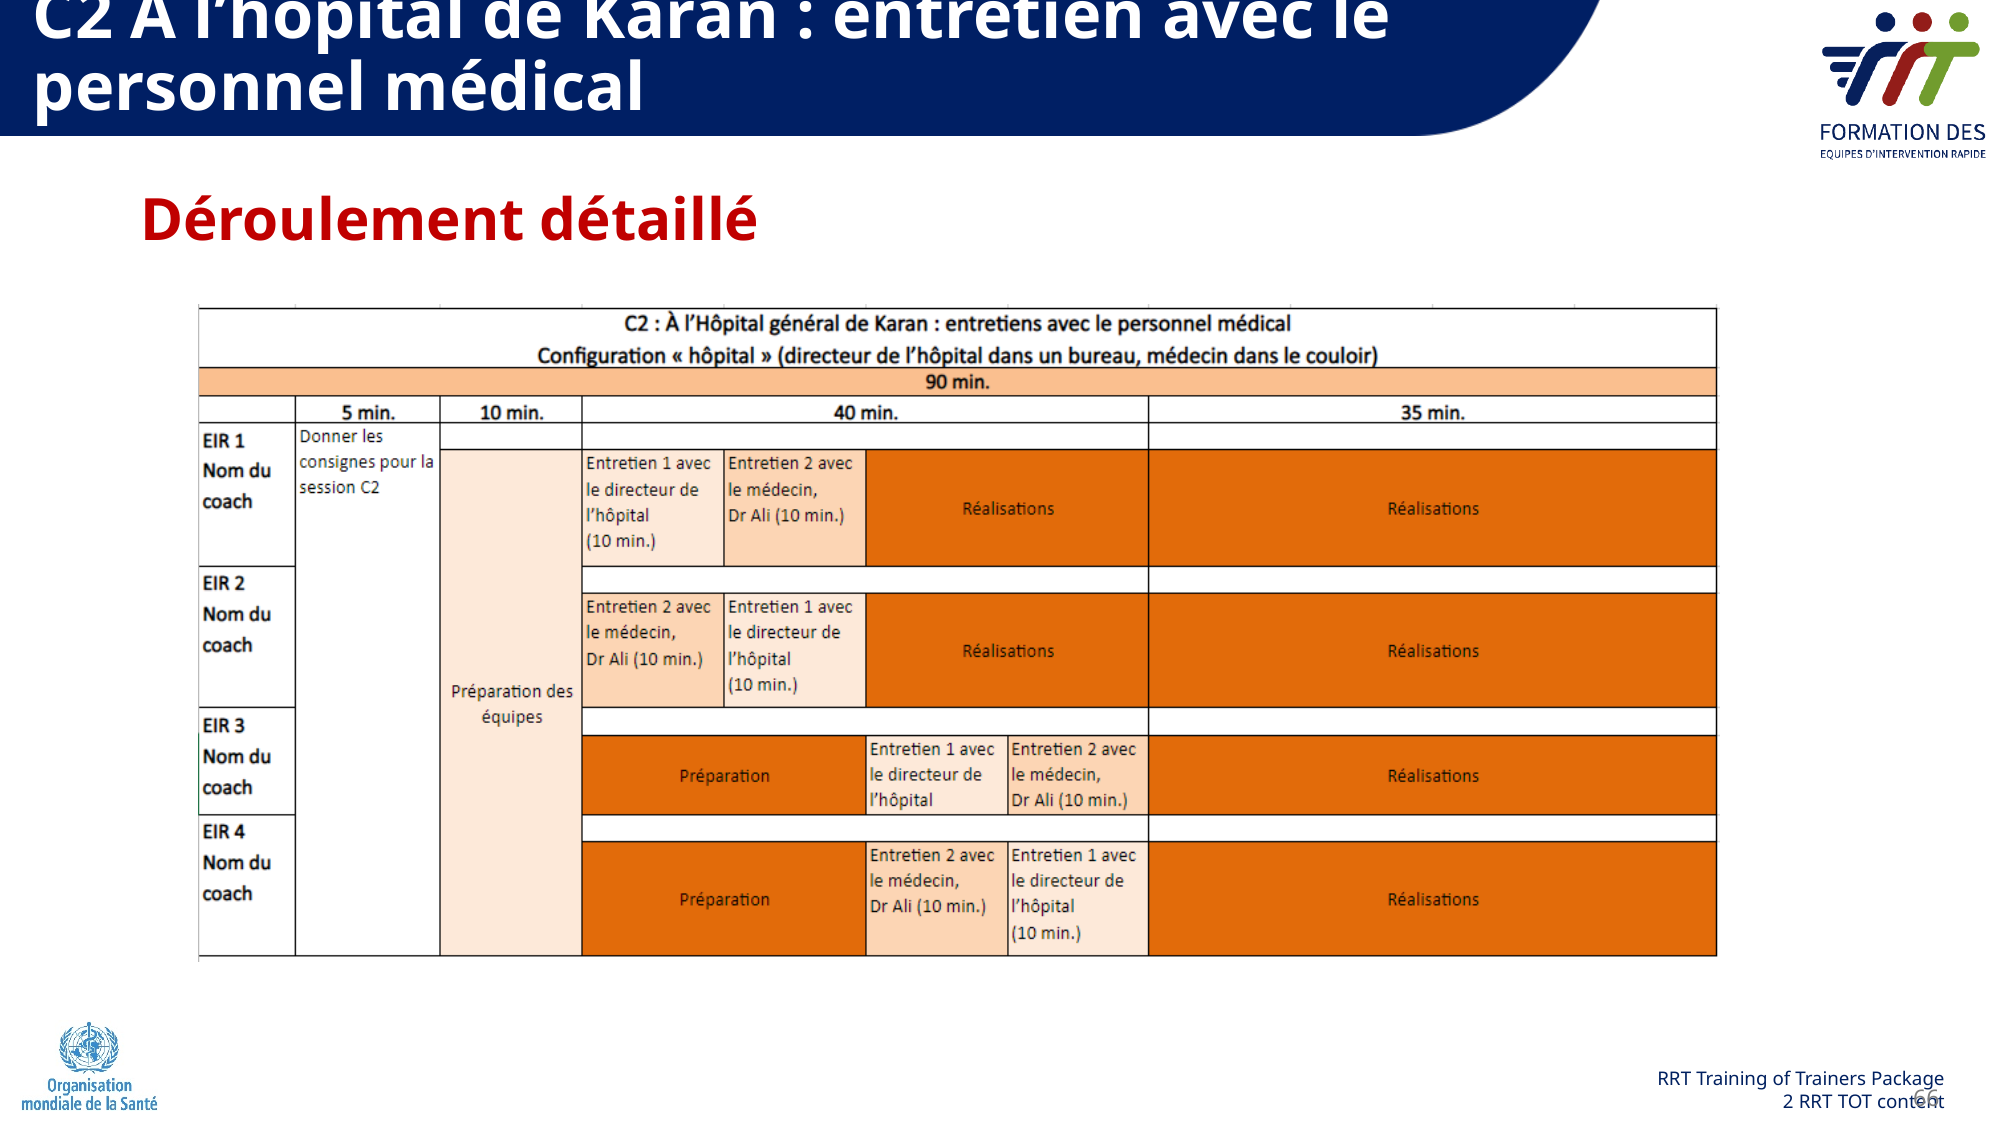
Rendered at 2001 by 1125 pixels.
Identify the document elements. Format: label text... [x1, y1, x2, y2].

title C2 À l’hôpital de Karan : entretien avec le personnel médical [24, 0, 1524, 107]
text_box Déroulement détaillé [132, 182, 1468, 261]
picture [20, 1020, 158, 1111]
picture [1820, 11, 1986, 160]
picture [198, 303, 1720, 962]
picture [0, 0, 1623, 136]
